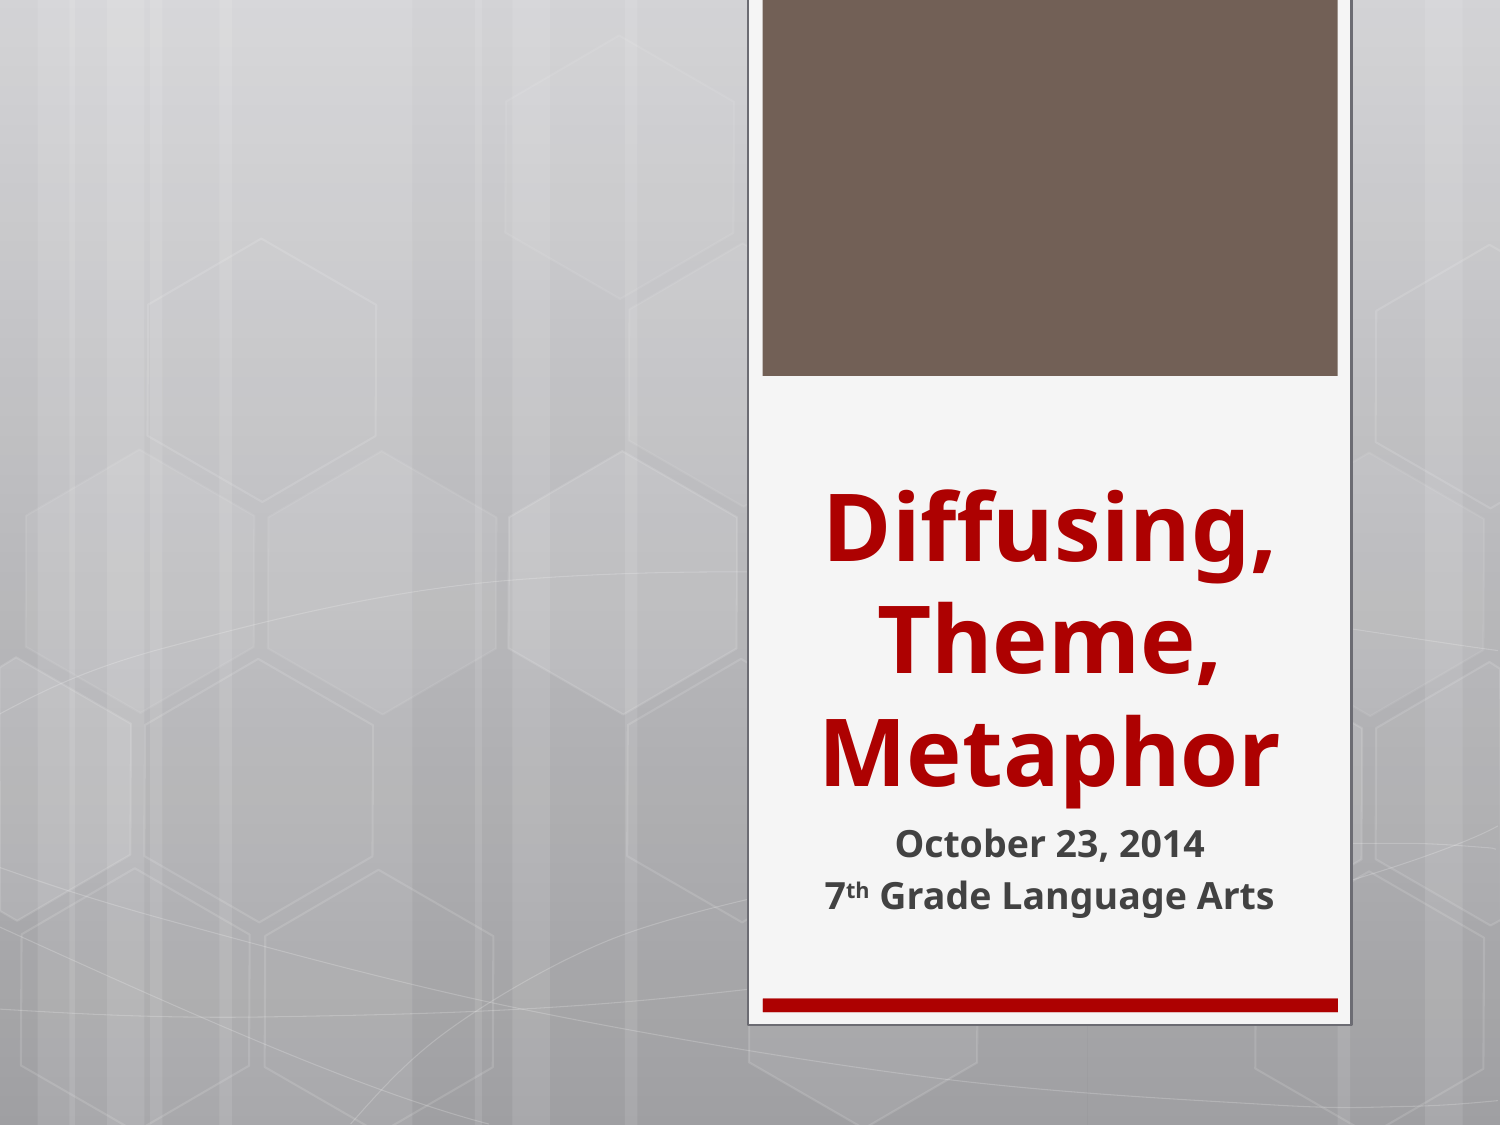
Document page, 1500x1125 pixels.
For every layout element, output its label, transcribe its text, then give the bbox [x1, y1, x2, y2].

subtitle October 23, 2014 7th Grade Language Arts [750, 812, 1350, 958]
title Diffusing, Theme, Metaphor [750, 375, 1350, 812]
